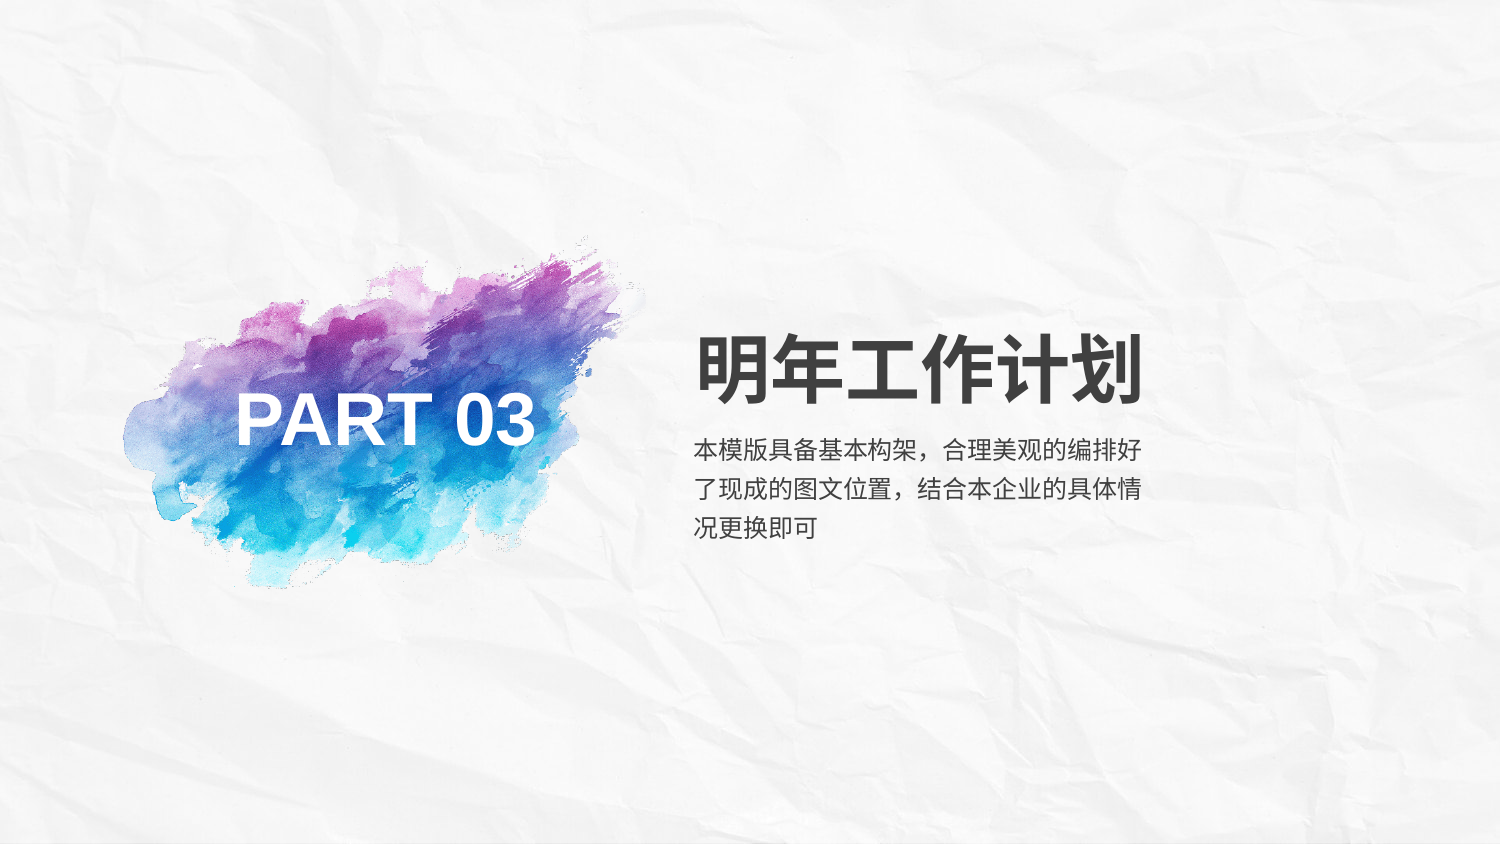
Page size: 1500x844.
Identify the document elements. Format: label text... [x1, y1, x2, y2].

text_box 本模版具备基本构架，合理美观的编排好了现成的图文位置，结合本企业的具体情况更换即可 [681, 420, 1159, 573]
text_box 明年工作计划 [681, 315, 1161, 421]
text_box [88, 226, 646, 617]
